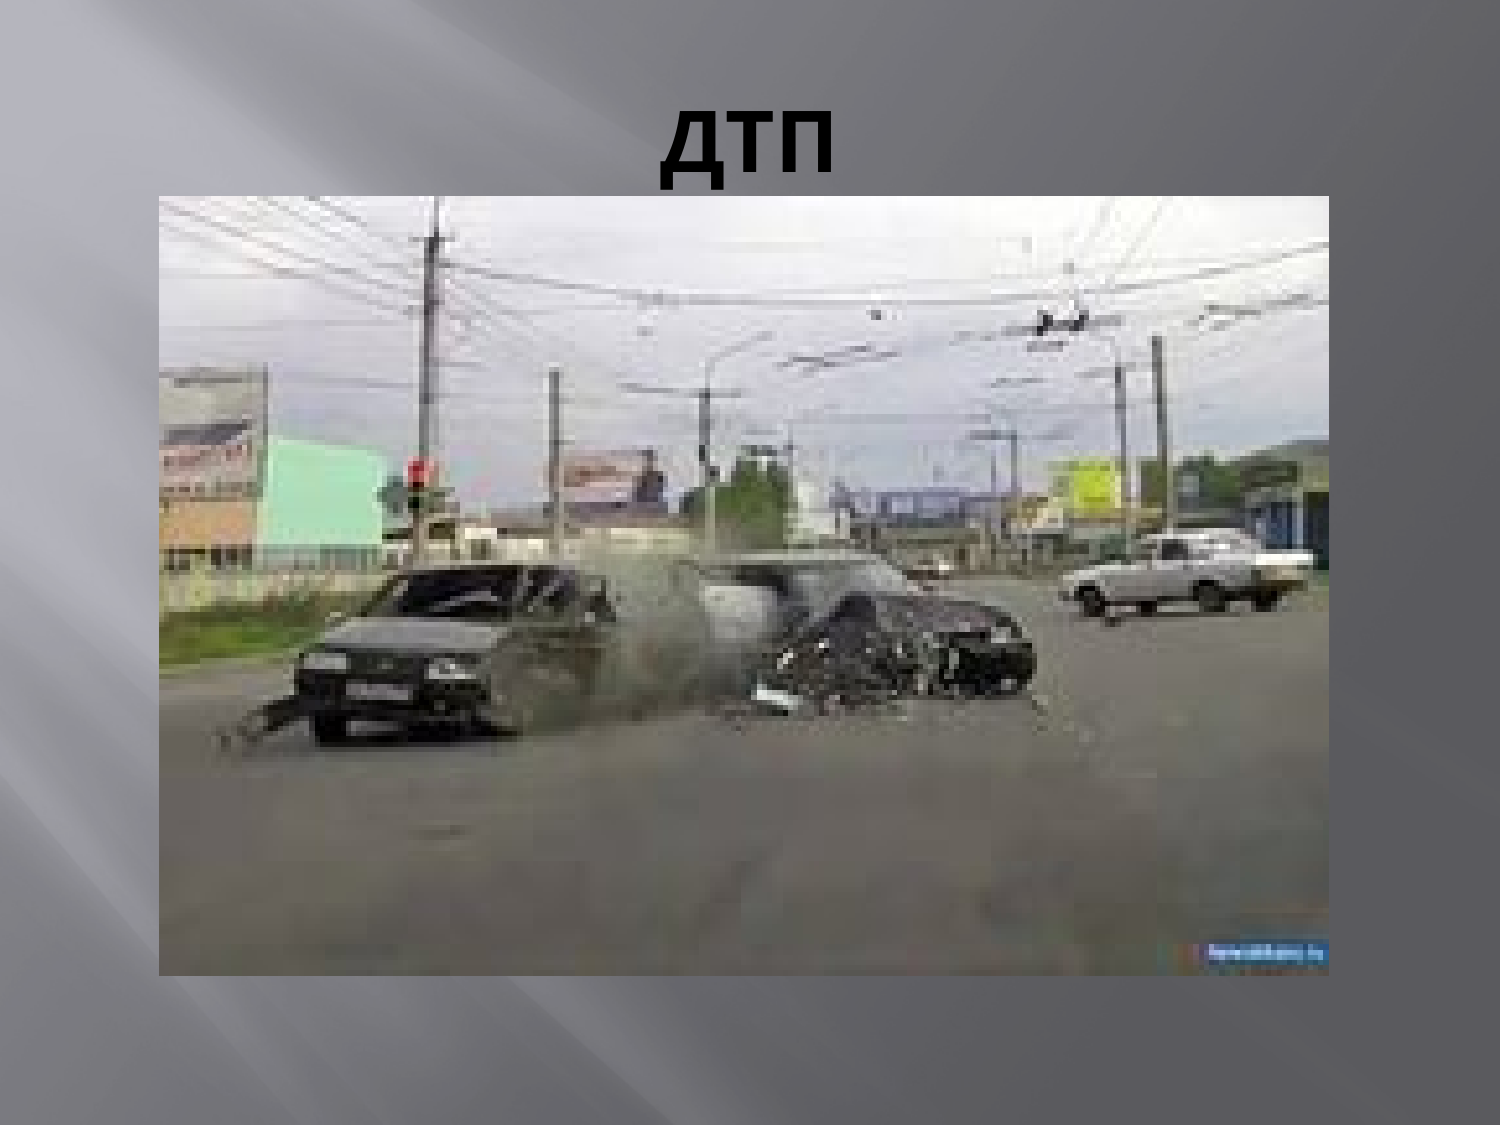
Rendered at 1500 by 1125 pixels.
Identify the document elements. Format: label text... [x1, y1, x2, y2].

title ДТП [75, 45, 1425, 233]
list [159, 196, 1329, 977]
